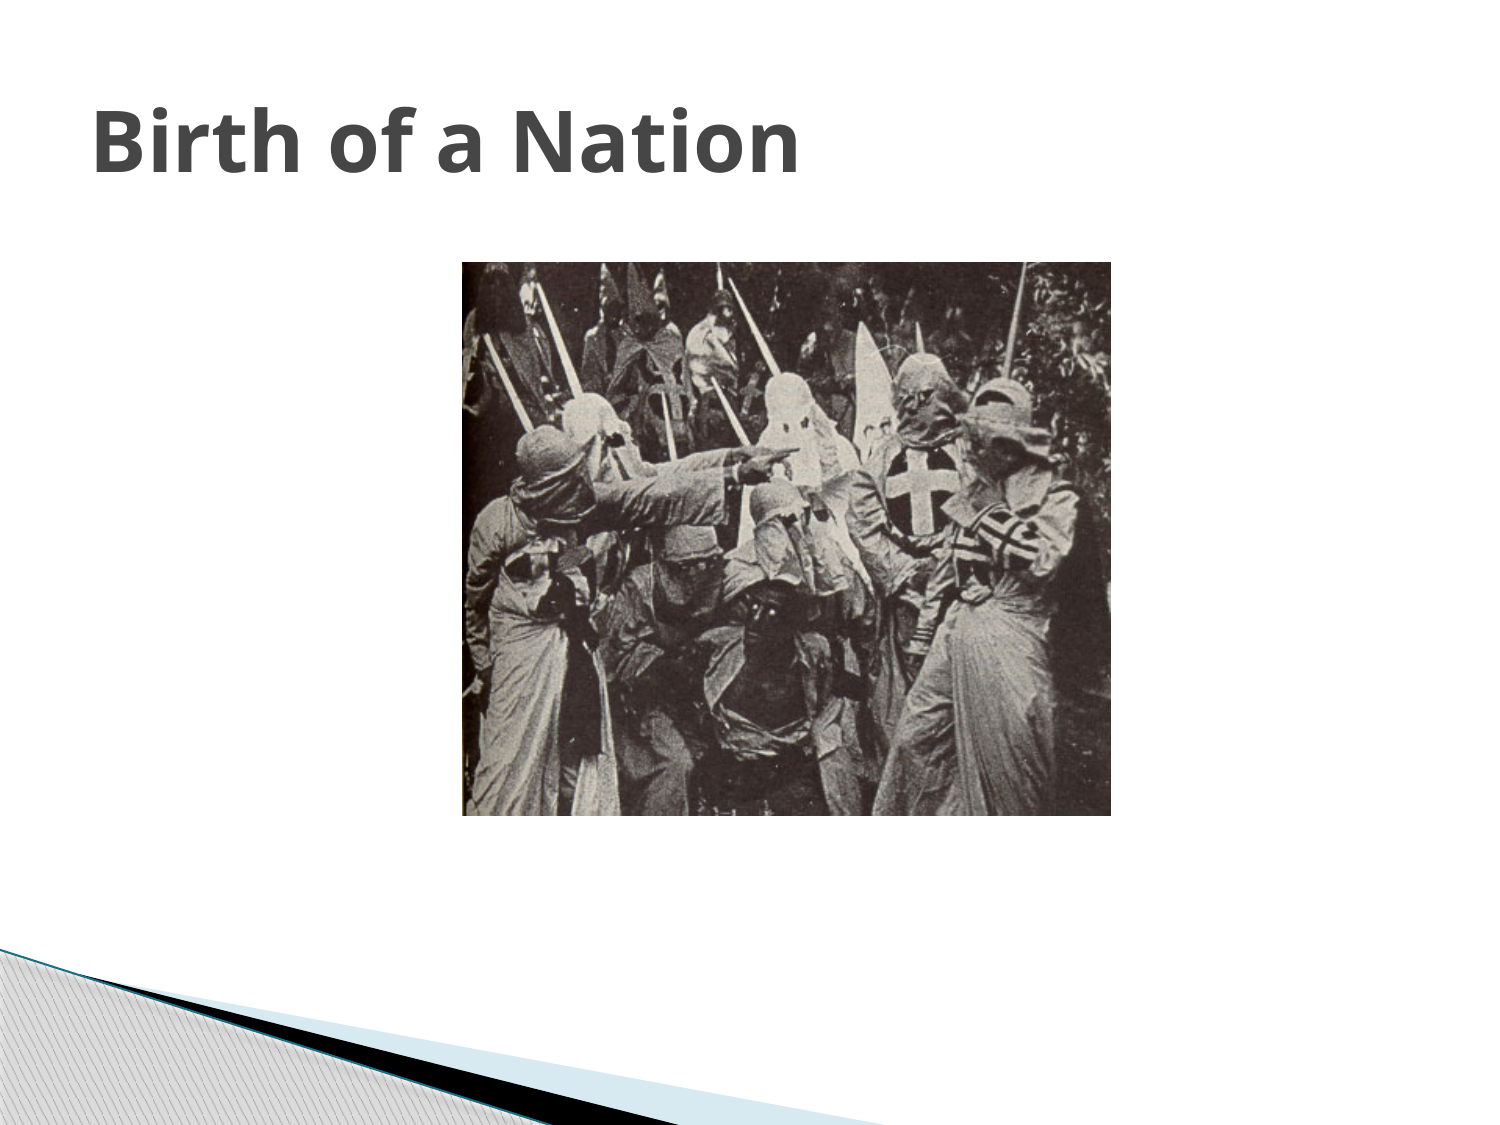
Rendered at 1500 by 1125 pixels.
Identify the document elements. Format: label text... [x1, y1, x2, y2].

title Birth of a Nation [75, 45, 1425, 233]
picture [462, 262, 1112, 816]
